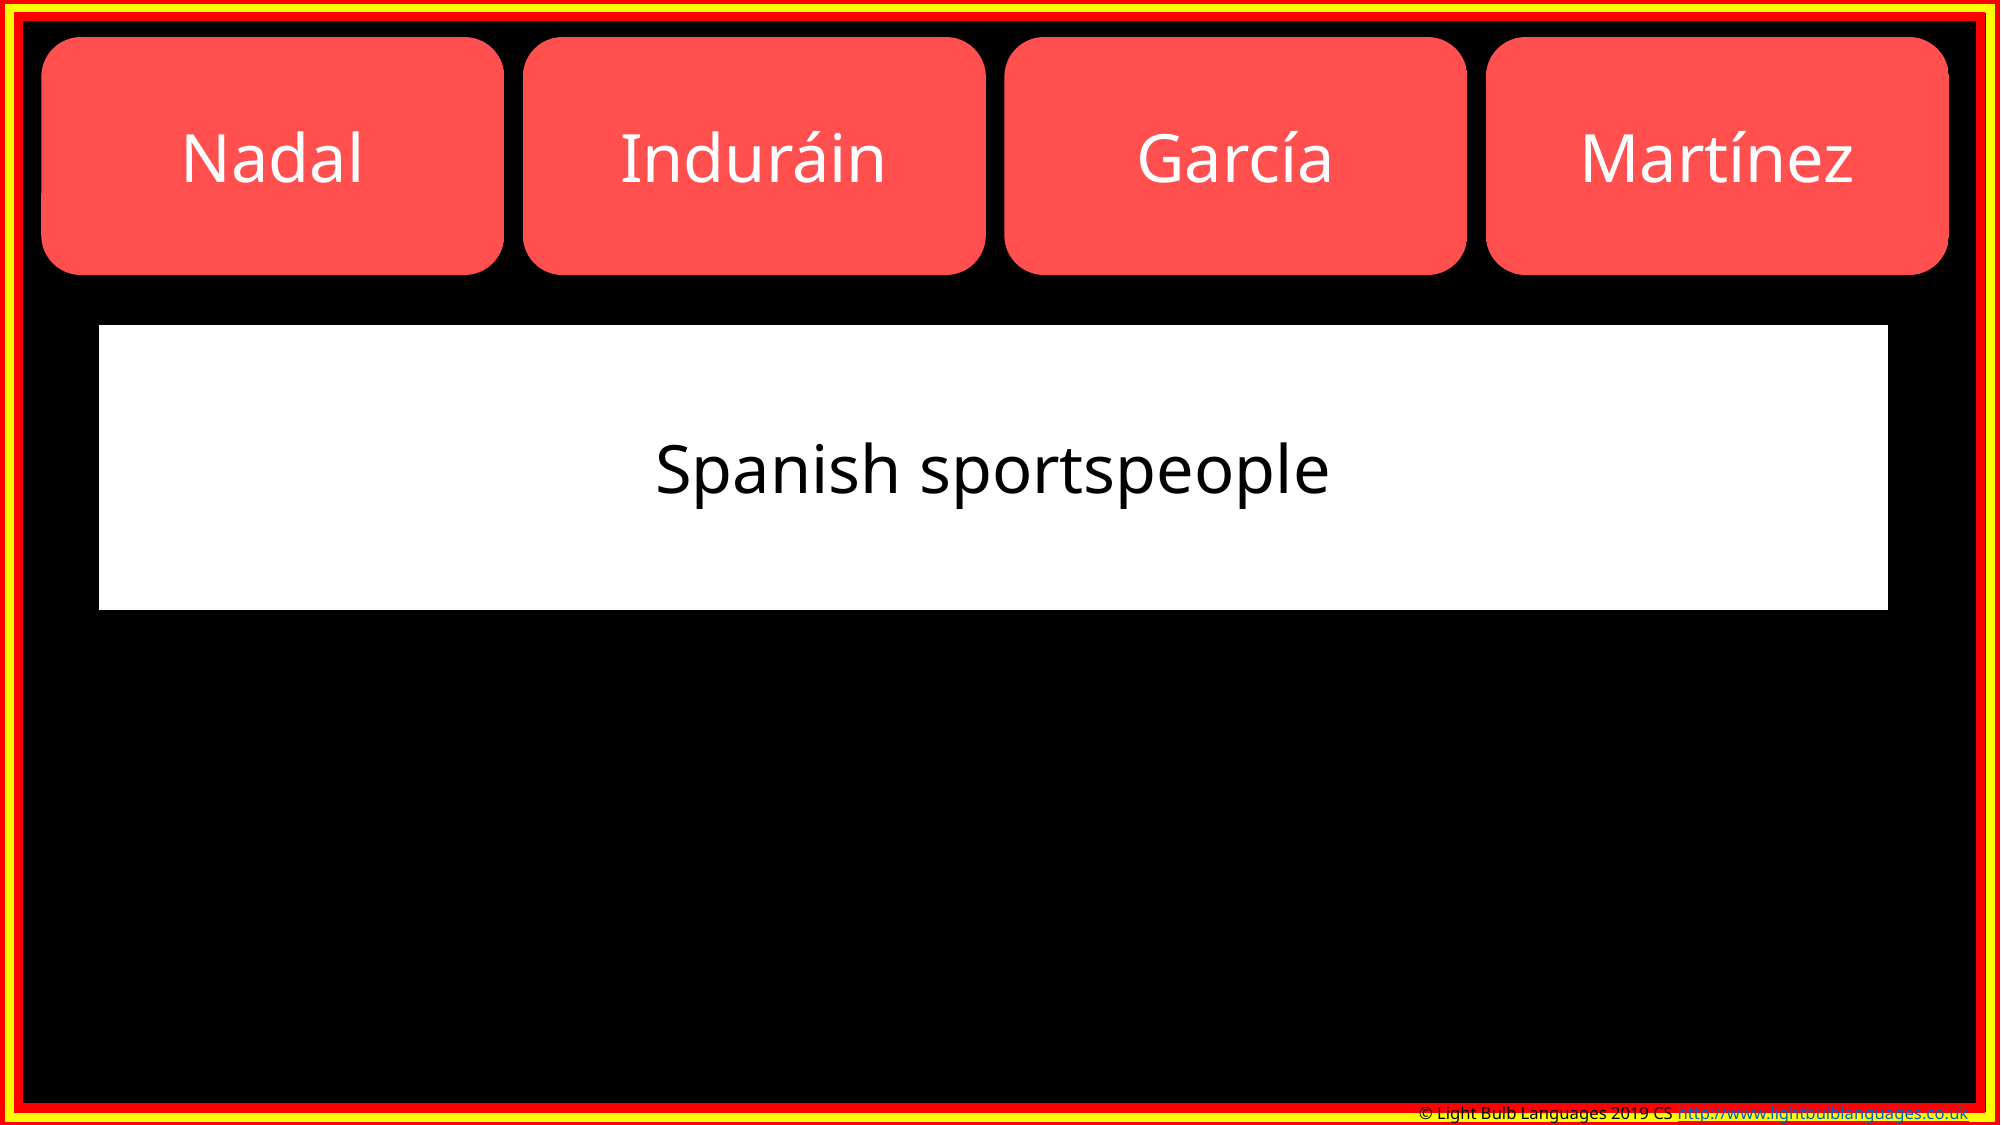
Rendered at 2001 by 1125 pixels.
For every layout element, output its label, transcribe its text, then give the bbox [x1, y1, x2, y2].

text_box Nadal [40, 35, 506, 277]
text_box [17, 15, 1982, 1109]
text_box [9, 8, 1992, 1118]
text_box Induráin [521, 35, 987, 277]
text_box [0, 0, 2000, 1125]
text_box García [1003, 35, 1469, 277]
text_box © Light Bulb Languages 2019 CS http://www.lightbulblanguages.co.uk [1404, 1095, 2000, 1125]
text_box Martínez [1484, 35, 1950, 277]
text_box Spanish sportspeople [99, 325, 1888, 610]
